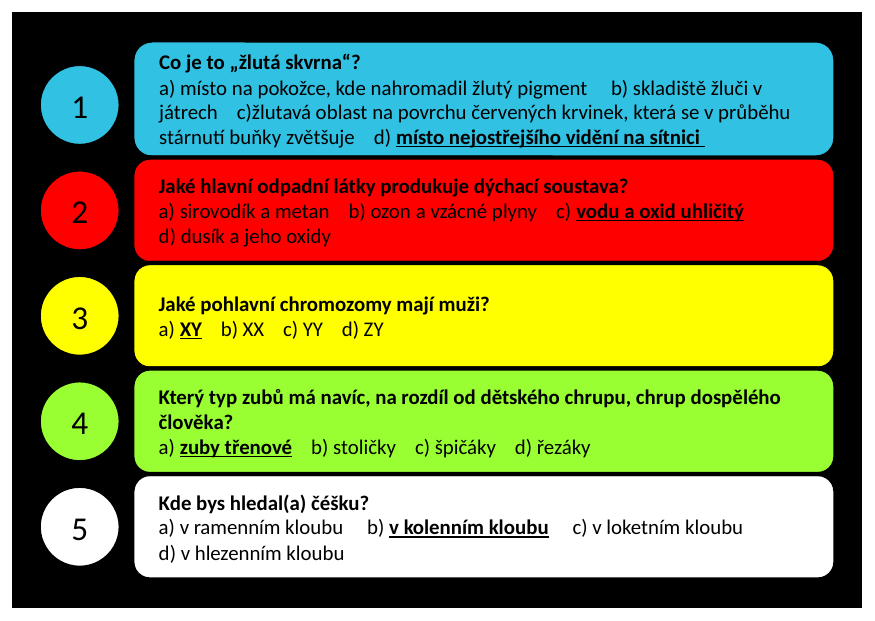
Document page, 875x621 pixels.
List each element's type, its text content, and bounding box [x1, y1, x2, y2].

text_box Co je to „žlutá skvrna“? a) místo na pokožce, kde nahromadil žlutý pigment b) skladiště žluči v játrech c)žlutavá oblast na povrchu červených krvinek, která se v průběhu stárnutí buňky zvětšuje d) místo nejostřejšího vidění na sítnici [130, 38, 838, 157]
text_box [0, 0, 875, 621]
text_box [13, 15, 861, 605]
text_box Jaké hlavní odpadní látky produkuje dýchací soustava? a) sirovodík a metan b) ozon a vzácné plyny c) vodu a oxid uhličitý d) dusík a jeho oxidy [130, 155, 838, 263]
text_box 1 [36, 61, 123, 149]
text_box Který typ zubů má navíc, na rozdíl od dětského chrupu, chrup dospělého člověka? a) zuby třenové b) stoličky c) špičáky d) řezáky [130, 366, 838, 477]
text_box 3 [36, 272, 123, 359]
text_box 2 [36, 167, 123, 254]
text_box 5 [36, 483, 123, 570]
text_box 4 [36, 378, 123, 465]
text_box Jaké pohlavní chromozomy mají muži? a) XY b) XX c) YY d) ZY [130, 260, 838, 368]
text_box Kde bys hledal(a) čéšku? a) v ramenním kloubu b) v kolenním kloubu c) v loketním kloubu d) v hlezenním kloubu [130, 474, 838, 582]
